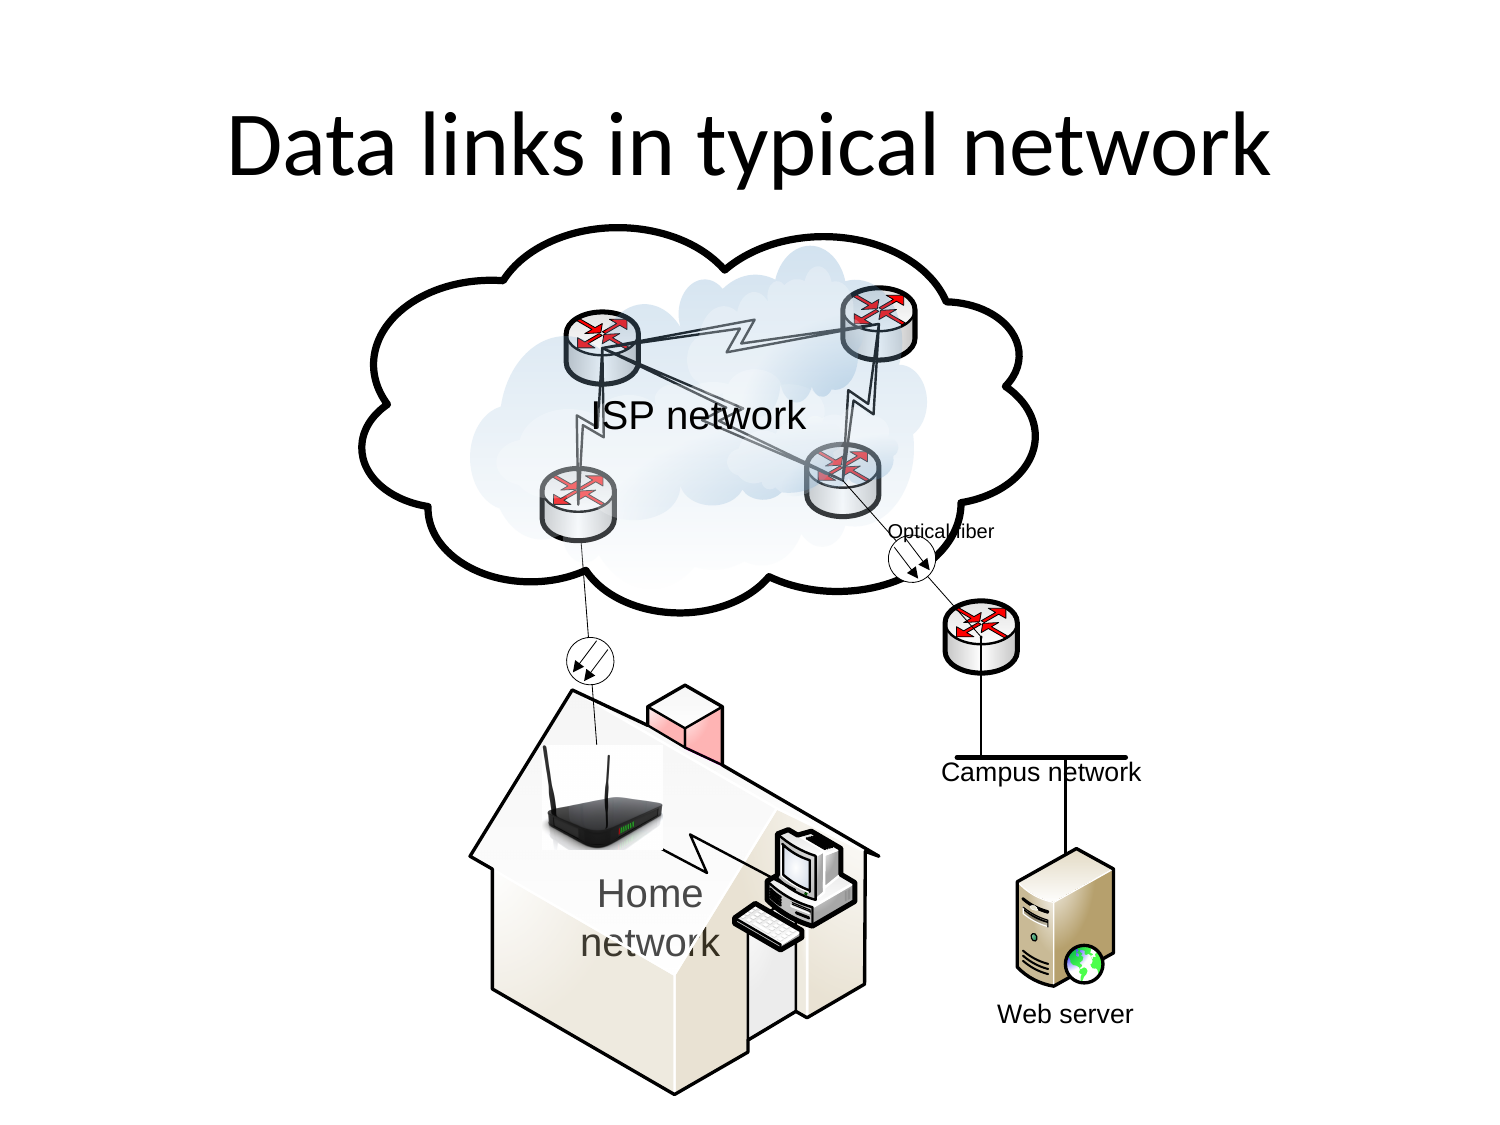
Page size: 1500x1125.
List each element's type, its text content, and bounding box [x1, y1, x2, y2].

picture [354, 220, 1146, 1101]
title Data links in typical network [74, 44, 1426, 233]
